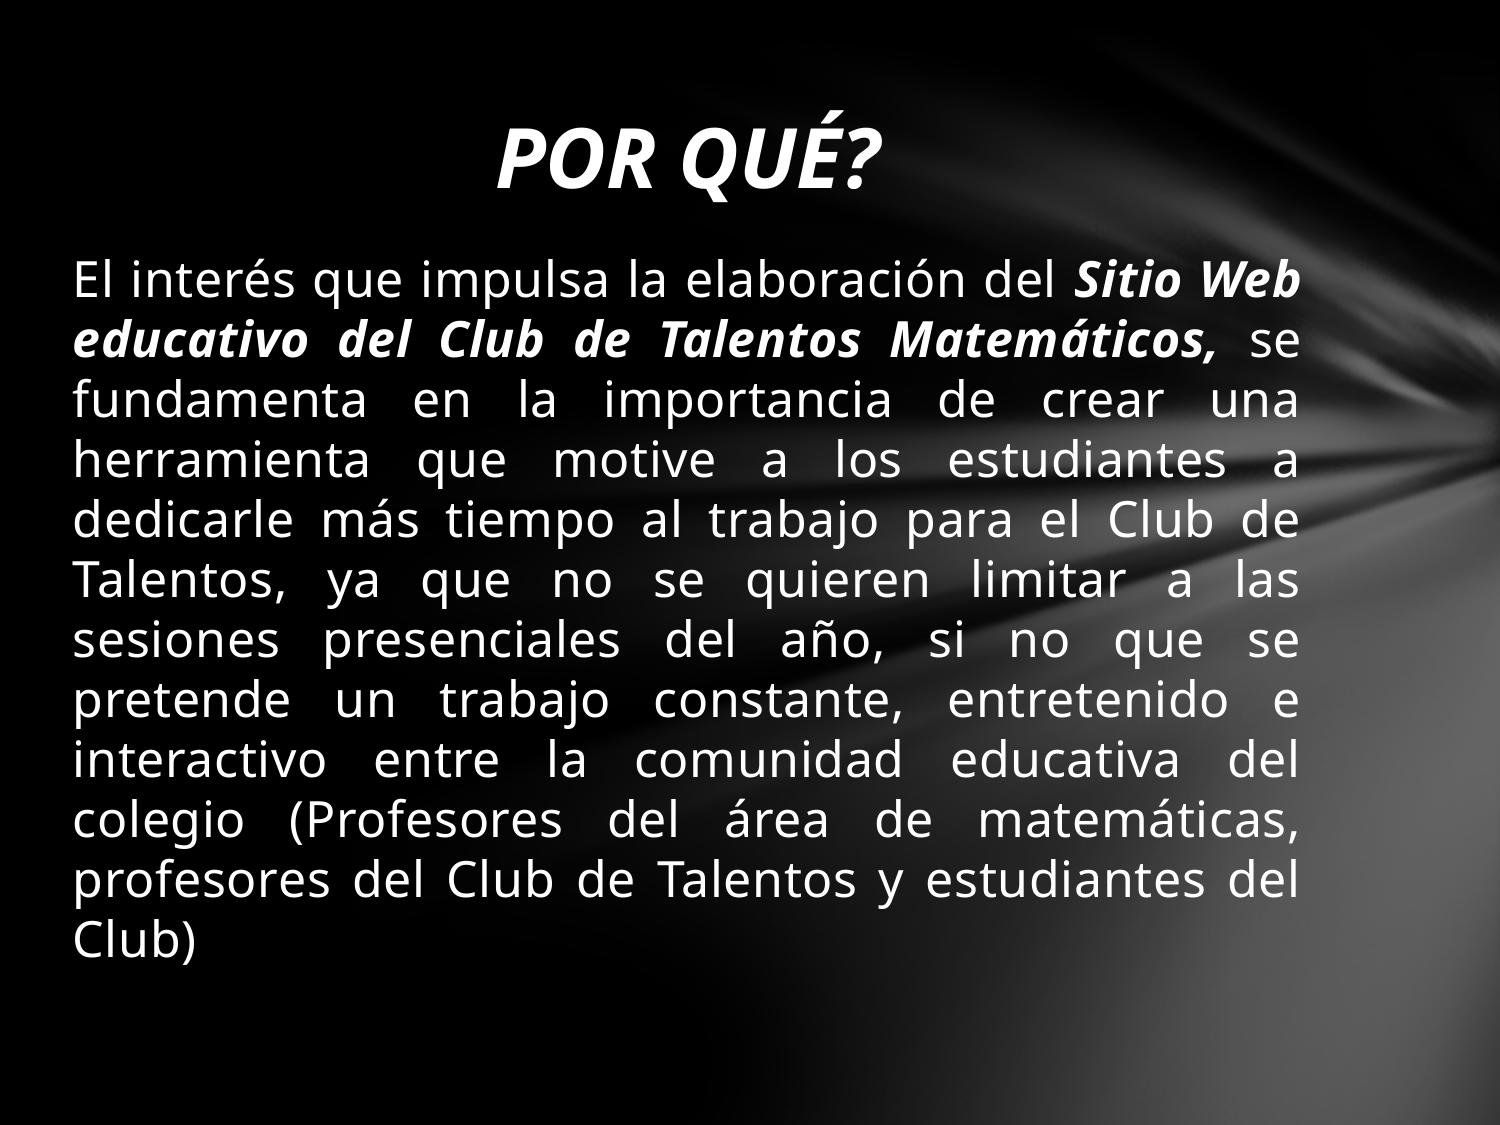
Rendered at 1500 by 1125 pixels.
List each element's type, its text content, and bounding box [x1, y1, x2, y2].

list El interés que impulsa la elaboración del Sitio Web educativo del Club de Talentos Matemáticos, se fundamenta en la importancia de crear una herramienta que motive a los estudiantes a dedicarle más tiempo al trabajo para el Club de Talentos, ya que no se quieren limitar a las sesiones presenciales del año, si no que se pretende un trabajo constante, entretenido e interactivo entre la comunidad educativa del colegio (Profesores del área de matemáticas, profesores del Club de Talentos y estudiantes del Club) [57, 239, 1318, 1015]
title POR QUÉ? [57, 37, 1318, 213]
